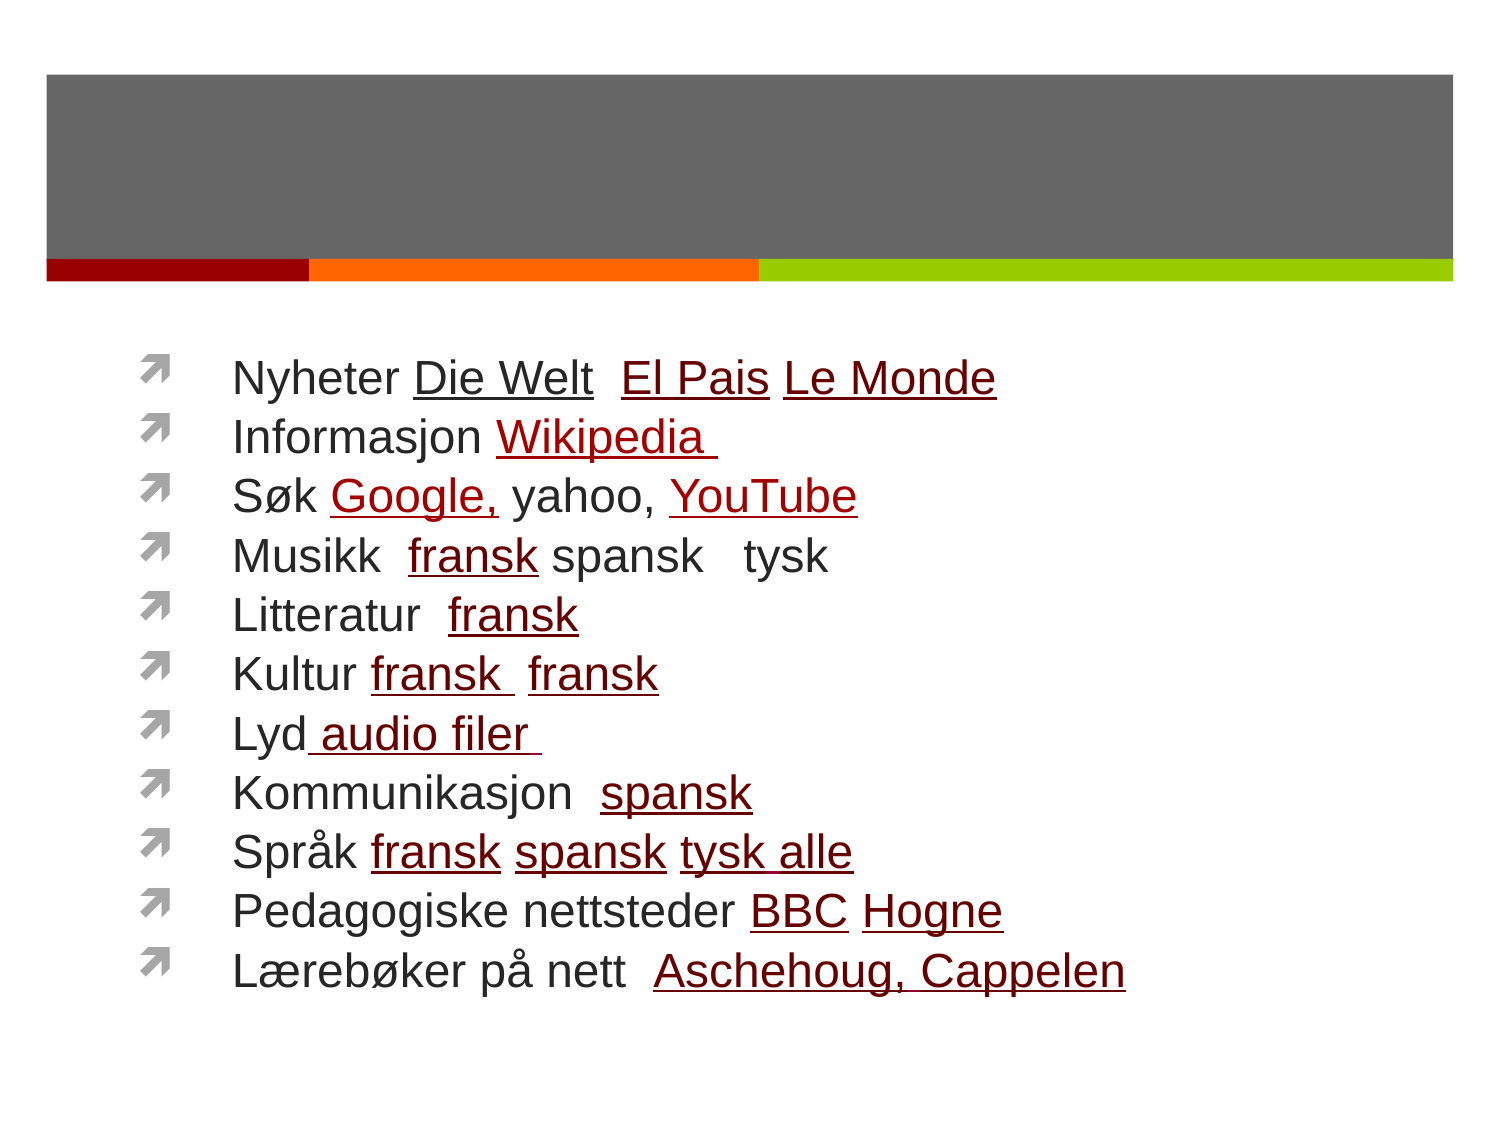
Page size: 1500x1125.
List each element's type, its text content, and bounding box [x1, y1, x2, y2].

list Nyheter Die Welt El Pais Le Monde Informasjon Wikipedia Søk Google, yahoo, YouTube Musikk fransk spansk tysk Litteratur fransk Kultur fransk fransk Lyd audio filer Kommunikasjon spansk Språk fransk spansk tysk alle Pedagogiske nettsteder BBC Hogne Lærebøker på nett Aschehoug, Cappelen [121, 350, 1283, 1005]
